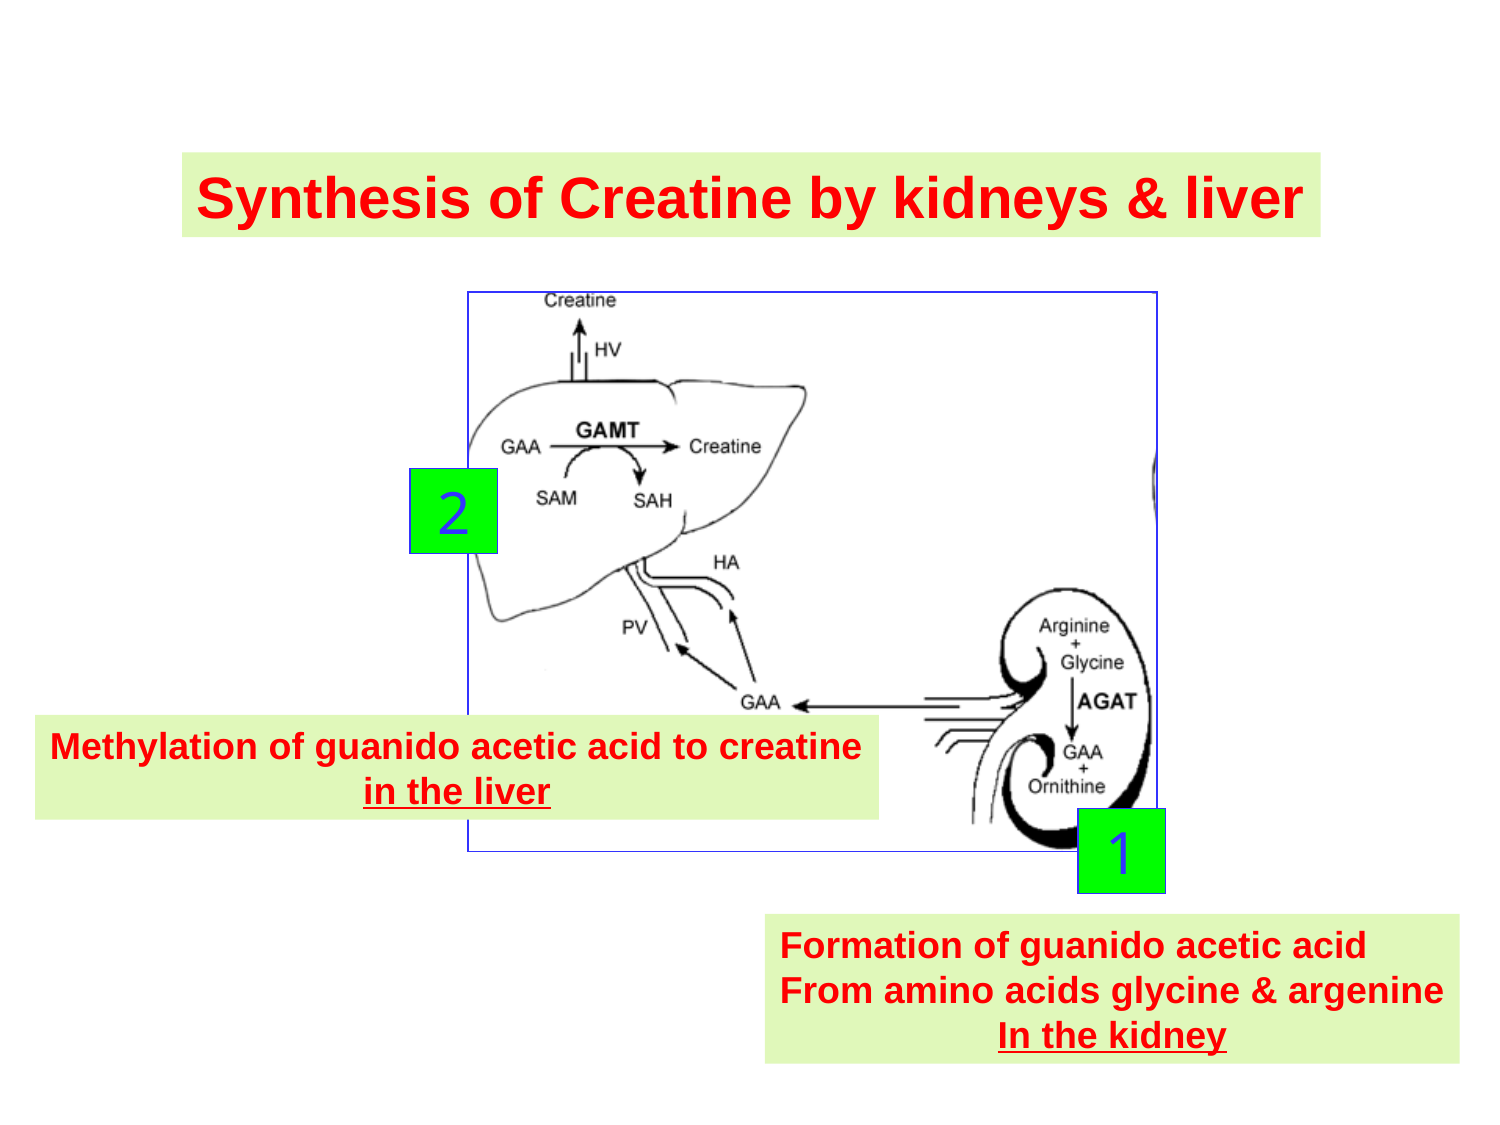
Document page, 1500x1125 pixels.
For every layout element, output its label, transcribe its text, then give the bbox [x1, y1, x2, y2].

text_box 1 [1078, 808, 1166, 894]
text_box 2 [410, 468, 463, 554]
picture [468, 292, 1157, 851]
text_box Methylation of guanido acetic acid to creatine in the liver [35, 714, 463, 820]
text_box Synthesis of Creatine by kidneys & liver [182, 152, 1321, 238]
text_box Formation of guanido acetic acid From amino acids glycine & argenine In the kidney [764, 913, 1460, 1064]
